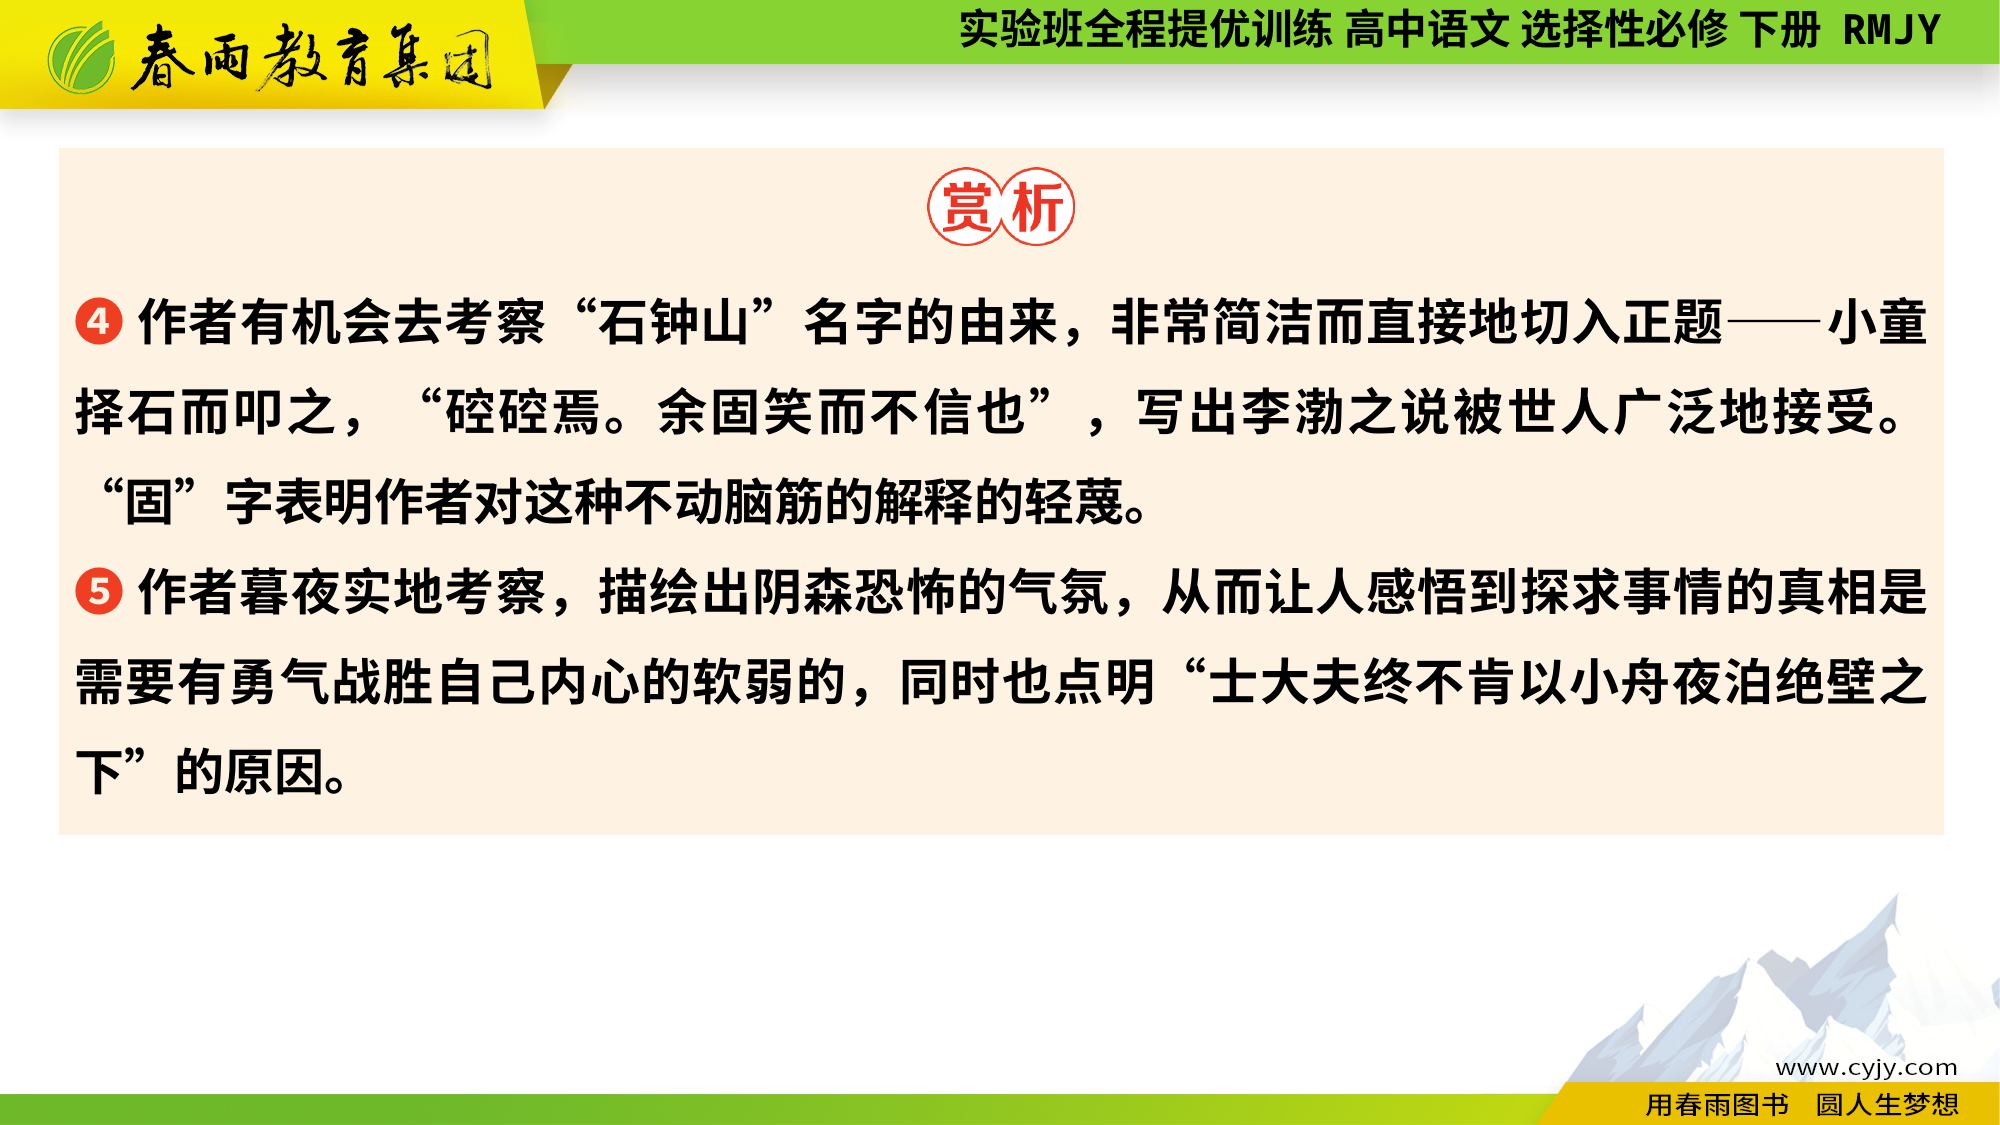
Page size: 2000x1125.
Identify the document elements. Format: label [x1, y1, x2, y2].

text_box [58, 148, 1944, 835]
picture [0, 0, 2000, 1125]
